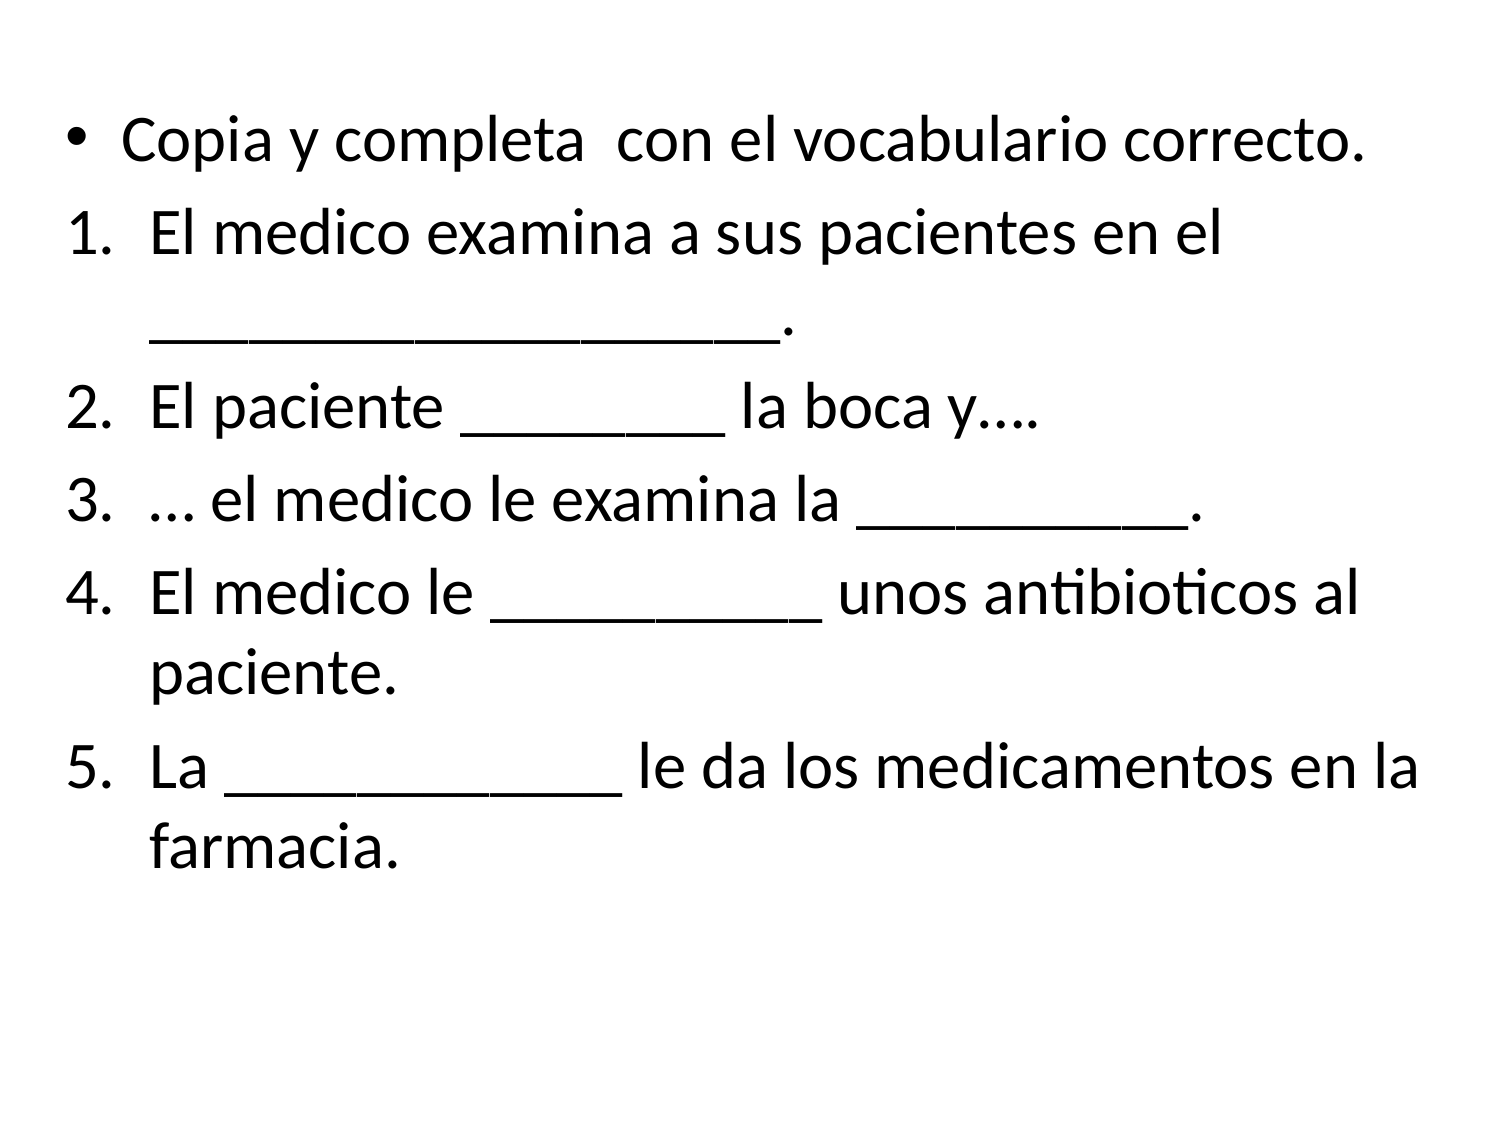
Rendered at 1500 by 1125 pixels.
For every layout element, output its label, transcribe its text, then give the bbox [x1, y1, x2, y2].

list Copia y completa con el vocabulario correcto. El medico examina a sus pacientes en el ___________________. El paciente ________ la boca y…. … el medico le examina la __________. El medico le __________ unos antibioticos al paciente. La ____________ le da los medicamentos en la farmacia. [50, 87, 1450, 1025]
